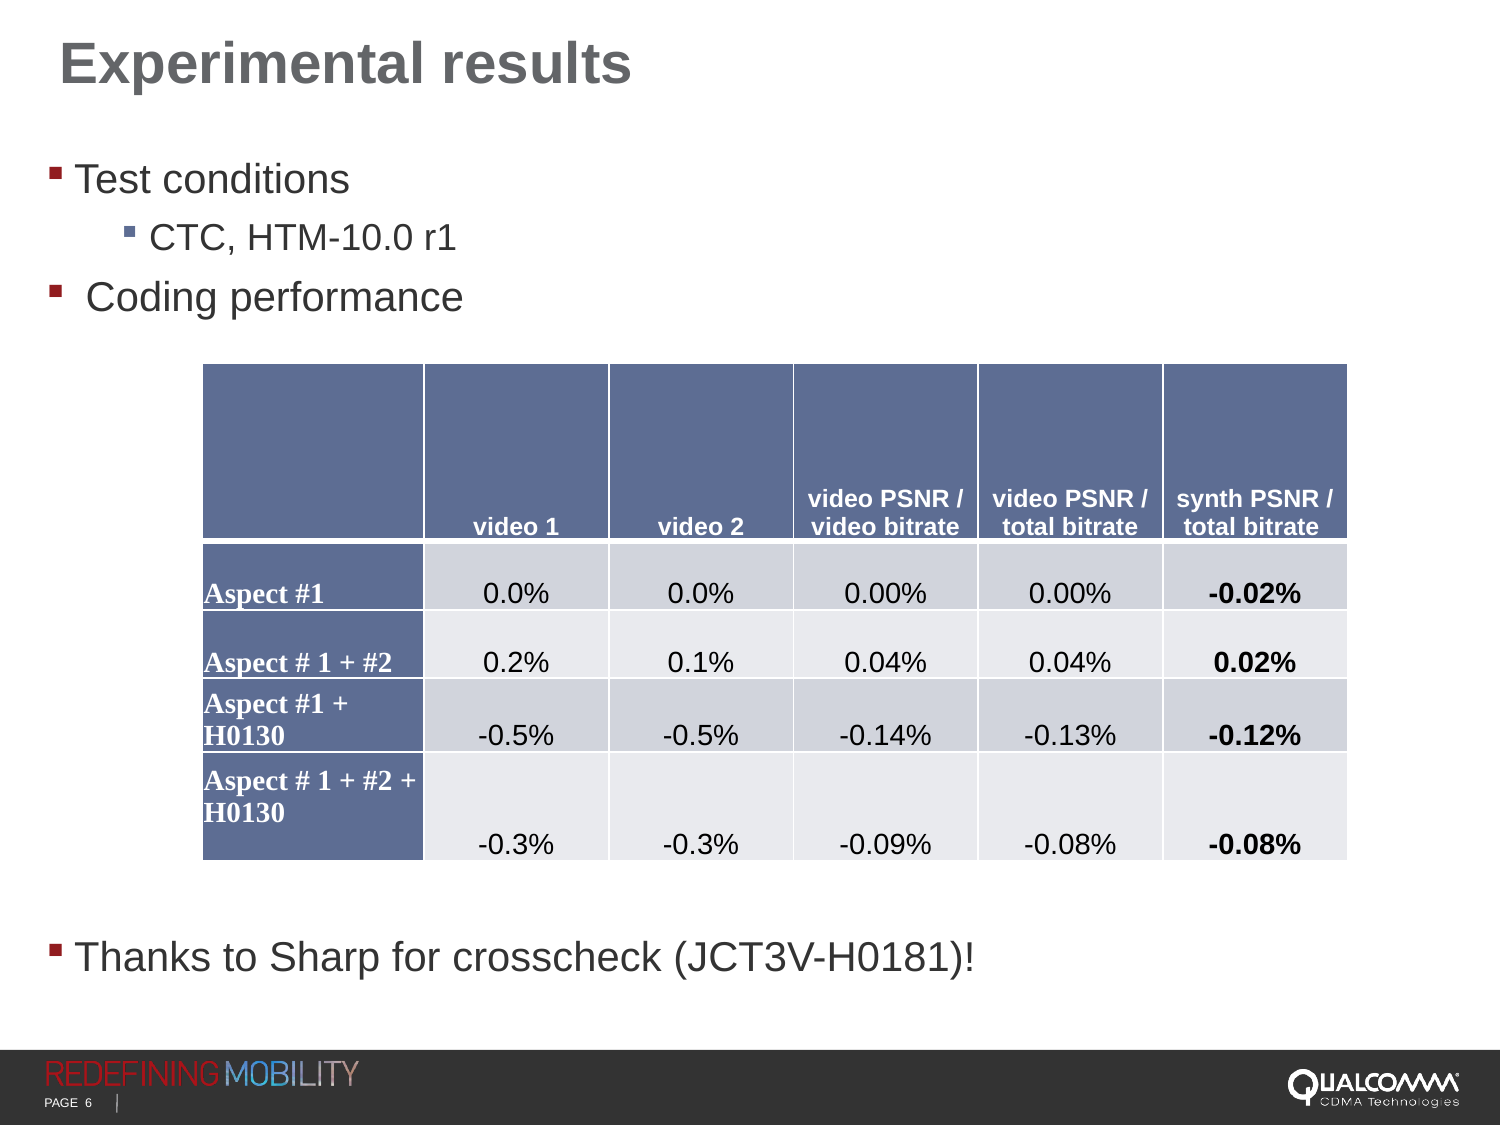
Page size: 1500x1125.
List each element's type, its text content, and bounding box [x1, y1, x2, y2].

table_cell -0.14% [794, 679, 977, 751]
table_cell 0.2% [425, 611, 608, 677]
table_cell 0.02% [1164, 611, 1347, 677]
table_cell -0.3% [425, 753, 608, 860]
table_header video 2 [610, 364, 793, 538]
table_cell -0.08% [979, 753, 1162, 860]
table_cell 0.00% [794, 544, 977, 609]
table_header synth PSNR / total bitrate [1164, 364, 1347, 538]
table_cell 0.00% [979, 544, 1162, 609]
table_cell Aspect # 1 + #2 + H0130 [203, 753, 423, 860]
table_cell 0.04% [979, 611, 1162, 677]
list Test conditions CTC, HTM-10.0 r1 Coding performance Thanks to Sharp for crosscheck (JCT3V-H0181)! [30, 148, 1469, 1021]
table_cell -0.02% [1164, 544, 1347, 609]
table_header video 1 [425, 364, 608, 538]
table_cell -0.13% [979, 679, 1162, 751]
table_cell -0.5% [610, 679, 793, 751]
picture [31, 1049, 369, 1098]
table_cell -0.09% [794, 753, 977, 860]
table_cell -0.08% [1164, 753, 1347, 860]
table_cell -0.3% [610, 753, 793, 860]
table_cell Aspect #1 [203, 544, 423, 609]
table_cell 0.1% [610, 611, 793, 677]
title Experimental results [44, 20, 1483, 113]
table_cell 0.0% [610, 544, 793, 609]
table_cell Aspect #1 + H0130 [203, 679, 423, 751]
table_header video PSNR / video bitrate [794, 364, 977, 538]
table_cell -0.12% [1164, 679, 1347, 751]
table_header video PSNR / total bitrate [979, 364, 1162, 538]
table_cell 0.04% [794, 611, 977, 677]
table_cell 0.0% [425, 544, 608, 609]
table_cell -0.5% [425, 679, 608, 751]
table_cell Aspect # 1 + #2 [203, 611, 423, 677]
picture [1278, 1058, 1478, 1114]
table_header [203, 364, 423, 538]
